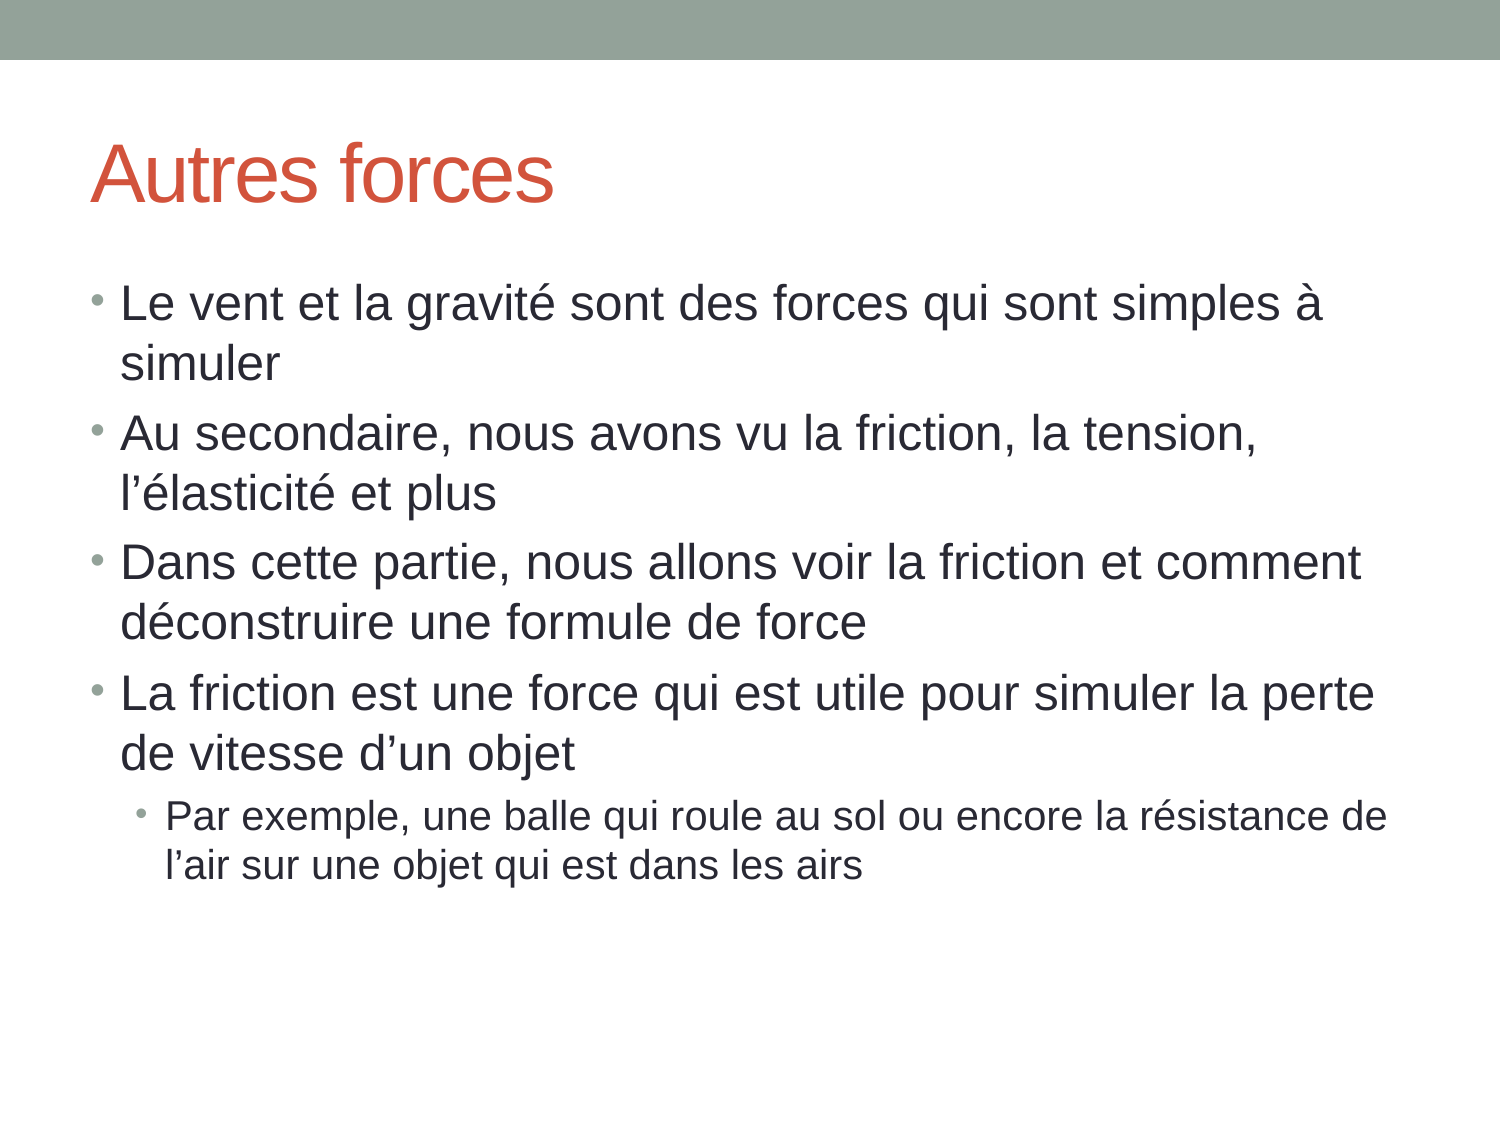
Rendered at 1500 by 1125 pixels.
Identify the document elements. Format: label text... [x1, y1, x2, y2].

list Le vent et la gravité sont des forces qui sont simples à simuler Au secondaire, nous avons vu la friction, la tension, l’élasticité et plus Dans cette partie, nous allons voir la friction et comment déconstruire une formule de force La friction est une force qui est utile pour simuler la perte de vitesse d’un objet Par exemple, une balle qui roule au sol ou encore la résistance de l’air sur une objet qui est dans les airs [75, 262, 1425, 1063]
title Autres forces [75, 87, 1425, 250]
